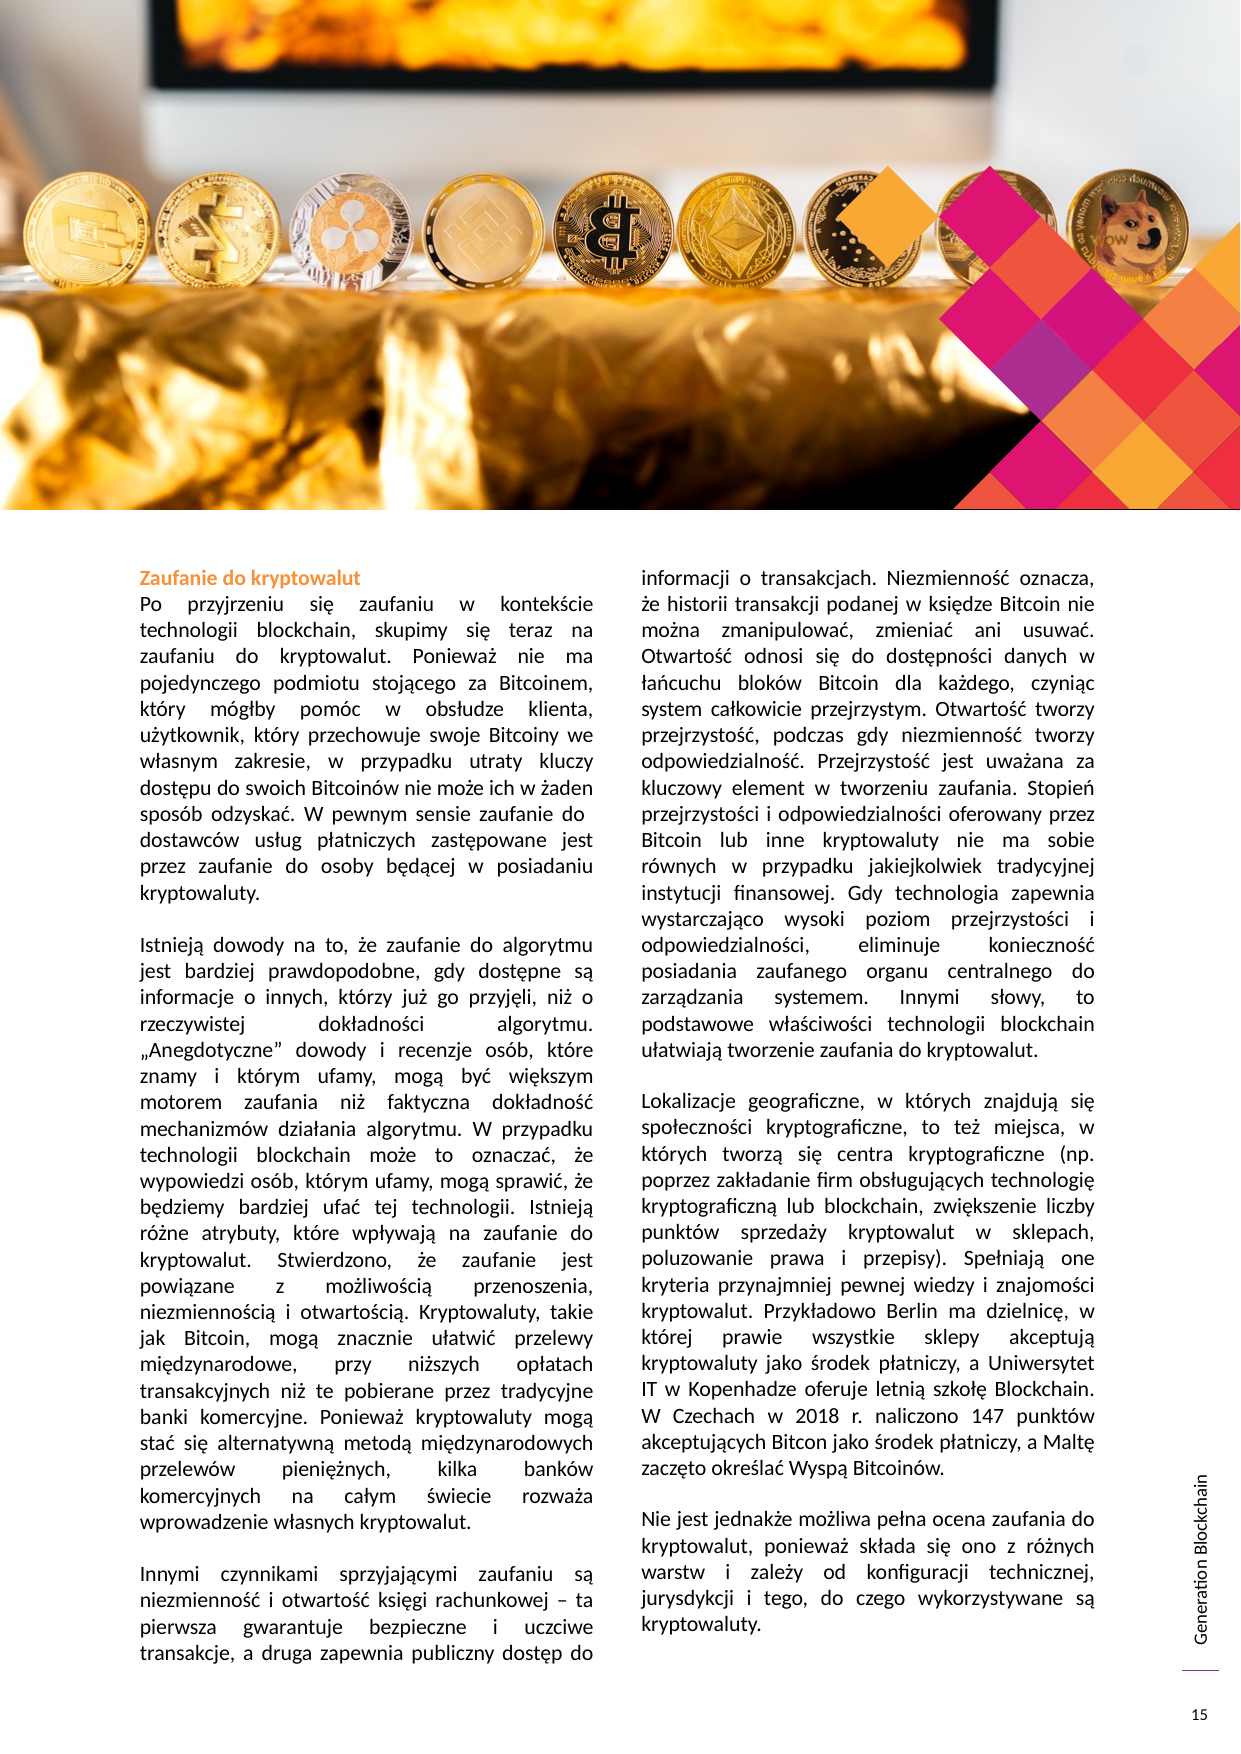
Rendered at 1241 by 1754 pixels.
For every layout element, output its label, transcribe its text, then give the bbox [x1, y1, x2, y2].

picture [0, 0, 1241, 510]
text_box Zaufanie do kryptowalut Po przyjrzeniu się zaufaniu w kontekście technologii blockchain, skupimy się teraz na zaufaniu do kryptowalut. Ponieważ nie ma pojedynczego podmiotu stojącego za Bitcoinem, który mógłby pomóc w obsłudze klienta, użytkownik, który przechowuje swoje Bitcoiny we własnym zakresie, w przypadku utraty kluczy dostępu do swoich Bitcoinów nie może ich w żaden sposób odzyskać. W pewnym sensie zaufanie do dostawców usług płatniczych zastępowane jest przez zaufanie do osoby będącej w posiadaniu kryptowaluty. Istnieją dowody na to, że zaufanie do algorytmu jest bardziej prawdopodobne, gdy dostępne są informacje o innych, którzy już go przyjęli, niż o rzeczywistej dokładności algorytmu. „Anegdotyczne” dowody i recenzje osób, które znamy i którym ufamy, mogą być większym motorem zaufania niż faktyczna dokładność mechanizmów działania algorytmu. W przypadku technologii blockchain może to oznaczać, że wypowiedzi osób, którym ufamy, mogą sprawić, że będziemy bardziej ufać tej technologii. Istnieją różne atrybuty, które wpływają na zaufanie do kryptowalut. Stwierdzono, że zaufanie jest powiązane z możliwością przenoszenia, niezmiennością i otwartością. Kryptowaluty, takie jak Bitcoin, mogą znacznie ułatwić przelewy międzynarodowe, przy niższych opłatach transakcyjnych niż te pobierane przez tradycyjne banki komercyjne. Ponieważ kryptowaluty mogą stać się alternatywną metodą międzynarodowych przelewów pieniężnych, kilka banków komercyjnych na całym świecie rozważa wprowadzenie własnych kryptowalut. Innymi czynnikami sprzyjającymi zaufaniu są niezmienność i otwartość księgi rachunkowej – ta pierwsza gwarantuje bezpieczne i uczciwe transakcje, a druga zapewnia publiczny dostęp do informacji o transakcjach. Niezmienność oznacza, że historii transakcji podanej w księdze Bitcoin nie można zmanipulować, zmieniać ani usuwać. Otwartość odnosi się do dostępności danych w łańcuchu bloków Bitcoin dla każdego, czyniąc system całkowicie przejrzystym. Otwartość tworzy przejrzystość, podczas gdy niezmienność tworzy odpowiedzialność. Przejrzystość jest uważana za kluczowy element w tworzeniu zaufania. Stopień przejrzystości i odpowiedzialności oferowany przez Bitcoin lub inne kryptowaluty nie ma sobie równych w przypadku jakiejkolwiek tradycyjnej instytucji finansowej. Gdy technologia zapewnia wystarczająco wysoki poziom przejrzystości i odpowiedzialności, eliminuje konieczność posiadania zaufanego organu centralnego do zarządzania systemem. Innymi słowy, to podstawowe właściwości technologii blockchain ułatwiają tworzenie zaufania do kryptowalut. Lokalizacje geograficzne, w których znajdują się społeczności kryptograficzne, to też miejsca, w których tworzą się centra kryptograficzne (np. poprzez zakładanie firm obsługujących technologię kryptograficzną lub blockchain, zwiększenie liczby punktów sprzedaży kryptowalut w sklepach, poluzowanie prawa i przepisy). Spełniają one kryteria przynajmniej pewnej wiedzy i znajomości kryptowalut. Przykładowo Berlin ma dzielnicę, w której prawie wszystkie sklepy akceptują kryptowaluty jako środek płatniczy, a Uniwersytet IT w Kopenhadze oferuje letnią szkołę Blockchain. W Czechach w 2018 r. naliczono 147 punktów akceptujących Bitcon jako środek płatniczy, a Maltę zaczęto określać Wyspą Bitcoinów. Nie jest jednakże możliwa pełna ocena zaufania do kryptowalut, ponieważ składa się ono z różnych warstw i zależy od konfiguracji technicznej, jurysdykcji i tego, do czego wykorzystywane są kryptowaluty. [124, 556, 1111, 1693]
slide_number 15 [1170, 1692, 1229, 1736]
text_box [851, 165, 1241, 535]
